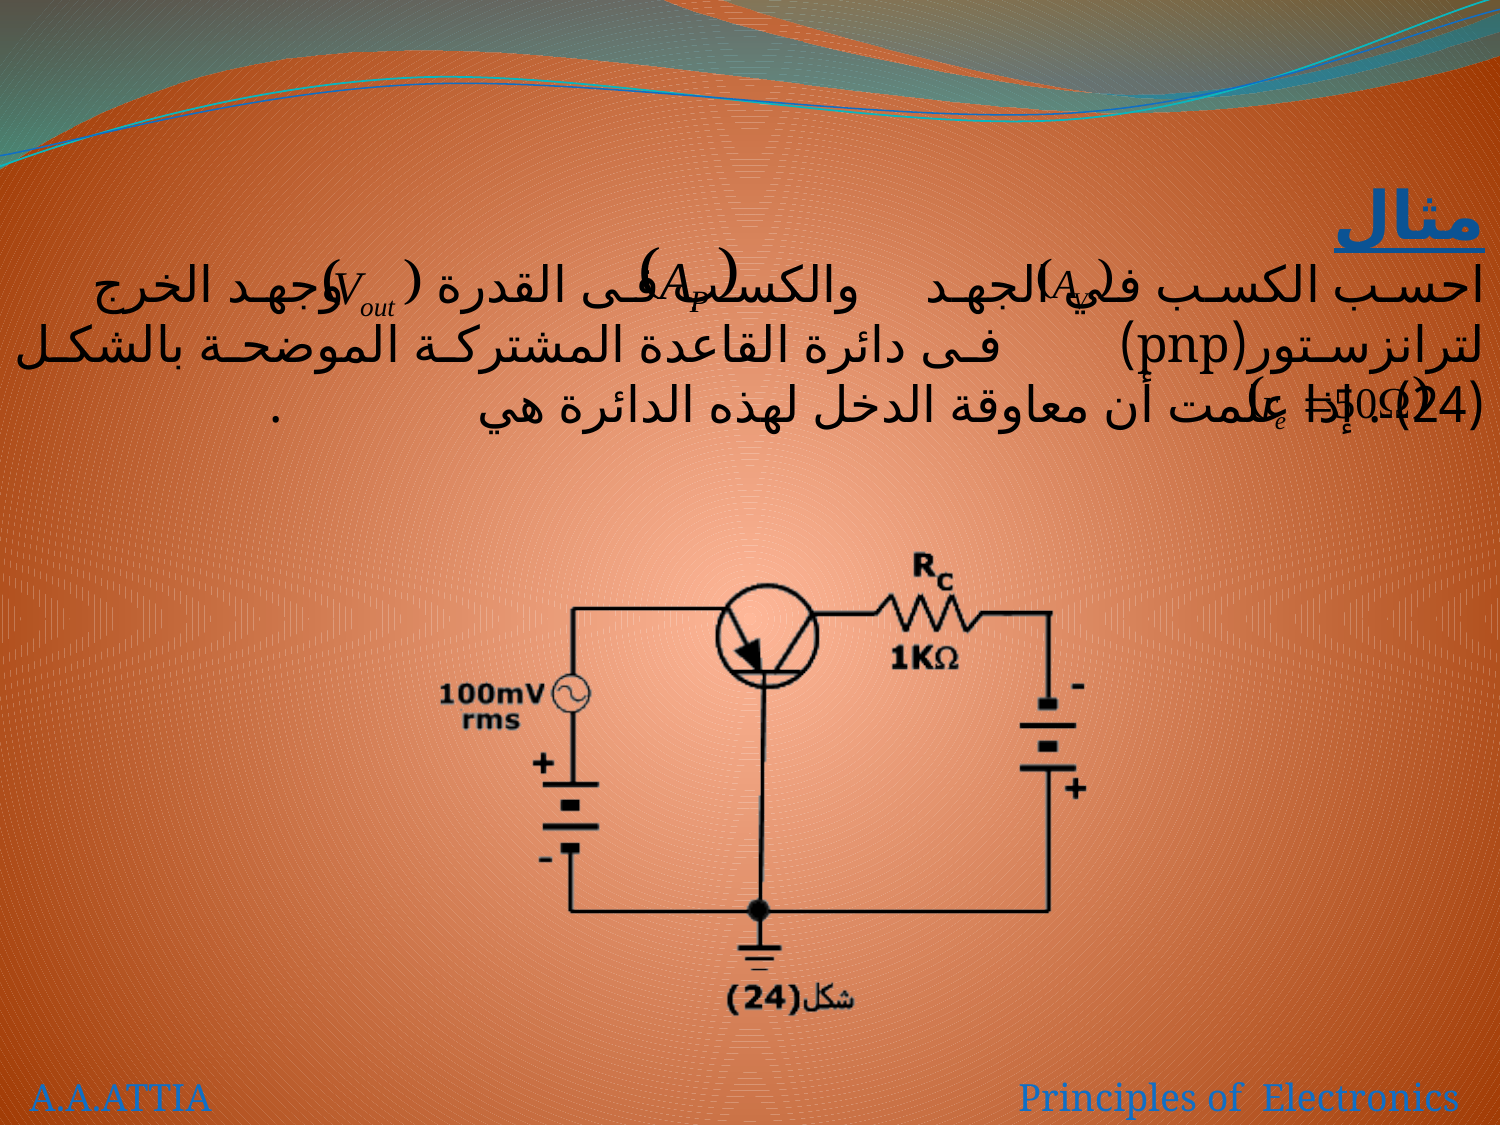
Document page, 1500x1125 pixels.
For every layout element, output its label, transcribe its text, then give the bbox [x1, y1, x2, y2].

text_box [1031, 257, 1114, 320]
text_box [740, 544, 760, 549]
text_box [1024, 258, 1120, 331]
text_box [316, 257, 423, 329]
text_box A.A.ATTIA Principles of Electronics [14, 1066, 1478, 1125]
picture [386, 550, 1133, 1032]
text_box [1241, 374, 1432, 441]
text_box [1234, 376, 1436, 454]
text_box مثال احسب الكسب في الجهد والكسب فى القدرة وجهد الخرج لترانزستور(pnp) فى دائرة القاعدة المشتركة الموضحة بالشكل (24) . إذا علمت أن معاوقة الدخل لهذه الدائرة هي . [0, 105, 1500, 501]
text_box [624, 247, 744, 334]
text_box [1245, 441, 1426, 445]
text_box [631, 245, 739, 322]
text_box [309, 259, 428, 342]
